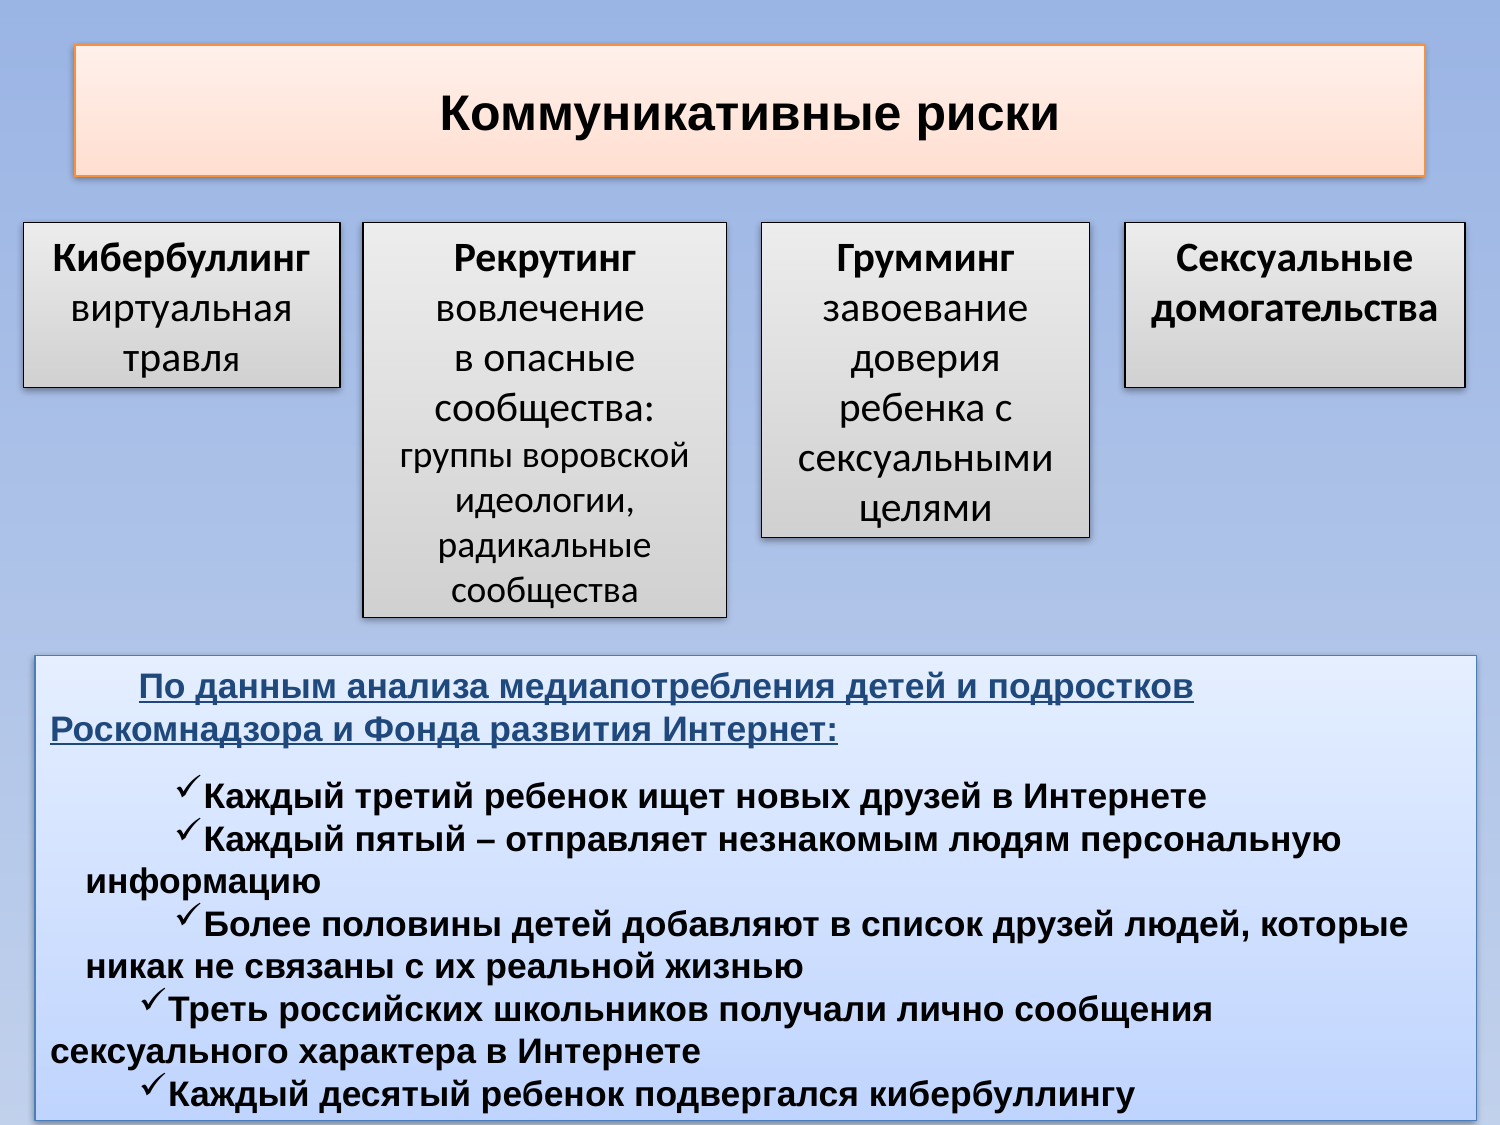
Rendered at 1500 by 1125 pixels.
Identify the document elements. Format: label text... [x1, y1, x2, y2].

text_box Грумминг завоевание доверия ребенка с сексуальными целями [761, 222, 1090, 538]
text_box Рекрутинг вовлечение в опасные сообщества: группы воровской идеологии, радикальные сообщества [362, 222, 727, 618]
text_box Сексуальные домогательства [1124, 222, 1466, 388]
text_box По данным анализа медиапотребления детей и подростков Роскомнадзора и Фонда развития Интернет: Каждый третий ребенок ищет новых друзей в Интернете Каждый пятый – отправляет незнакомым людям персональную информацию Более половины детей добавляют в список друзей людей, которые никак не связаны с их реальной жизнью Треть российских школьников получали лично сообщения сексуального характера в Интернете Каждый десятый ребенок подвергался кибербуллингу [34, 655, 1477, 1121]
title Коммуникативные риски [74, 44, 1426, 177]
text_box Кибербуллинг виртуальная травля [23, 222, 341, 388]
